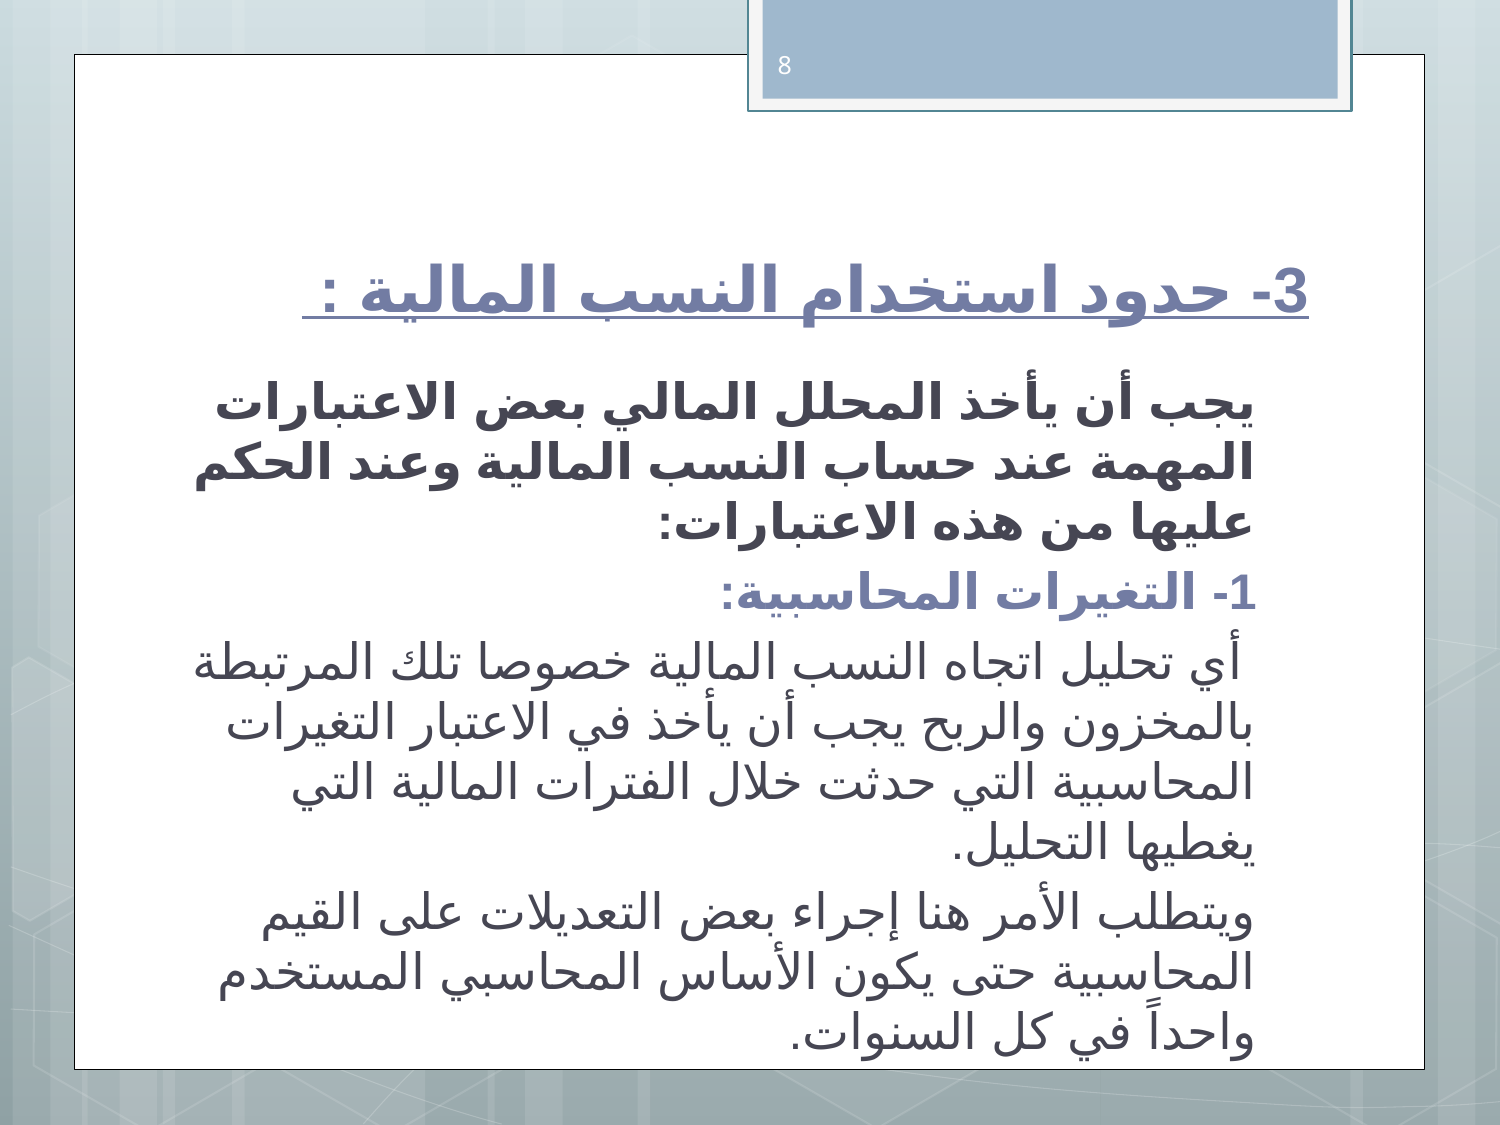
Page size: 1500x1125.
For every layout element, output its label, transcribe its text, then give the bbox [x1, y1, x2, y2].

slide_number 8 [762, 36, 982, 97]
list يجب أن يأخذ المحلل المالي بعض الاعتبارات المهمة عند حساب النسب المالية وعند الحكم عليها من هذه الاعتبارات: 1- التغيرات المحاسبية: أي تحليل اتجاه النسب المالية خصوصا تلك المرتبطة بالمخزون والربح يجب أن يأخذ في الاعتبار التغيرات المحاسبية التي حدثت خلال الفترات المالية التي يغطيها التحليل. ويتطلب الأمر هنا إجراء بعض التعديلات على القيم المحاسبية حتى يكون الأساس المحاسبي المستخدم واحداً في كل السنوات. [171, 361, 1283, 938]
title 3- حدود استخدام النسب المالية : [171, 184, 1324, 333]
